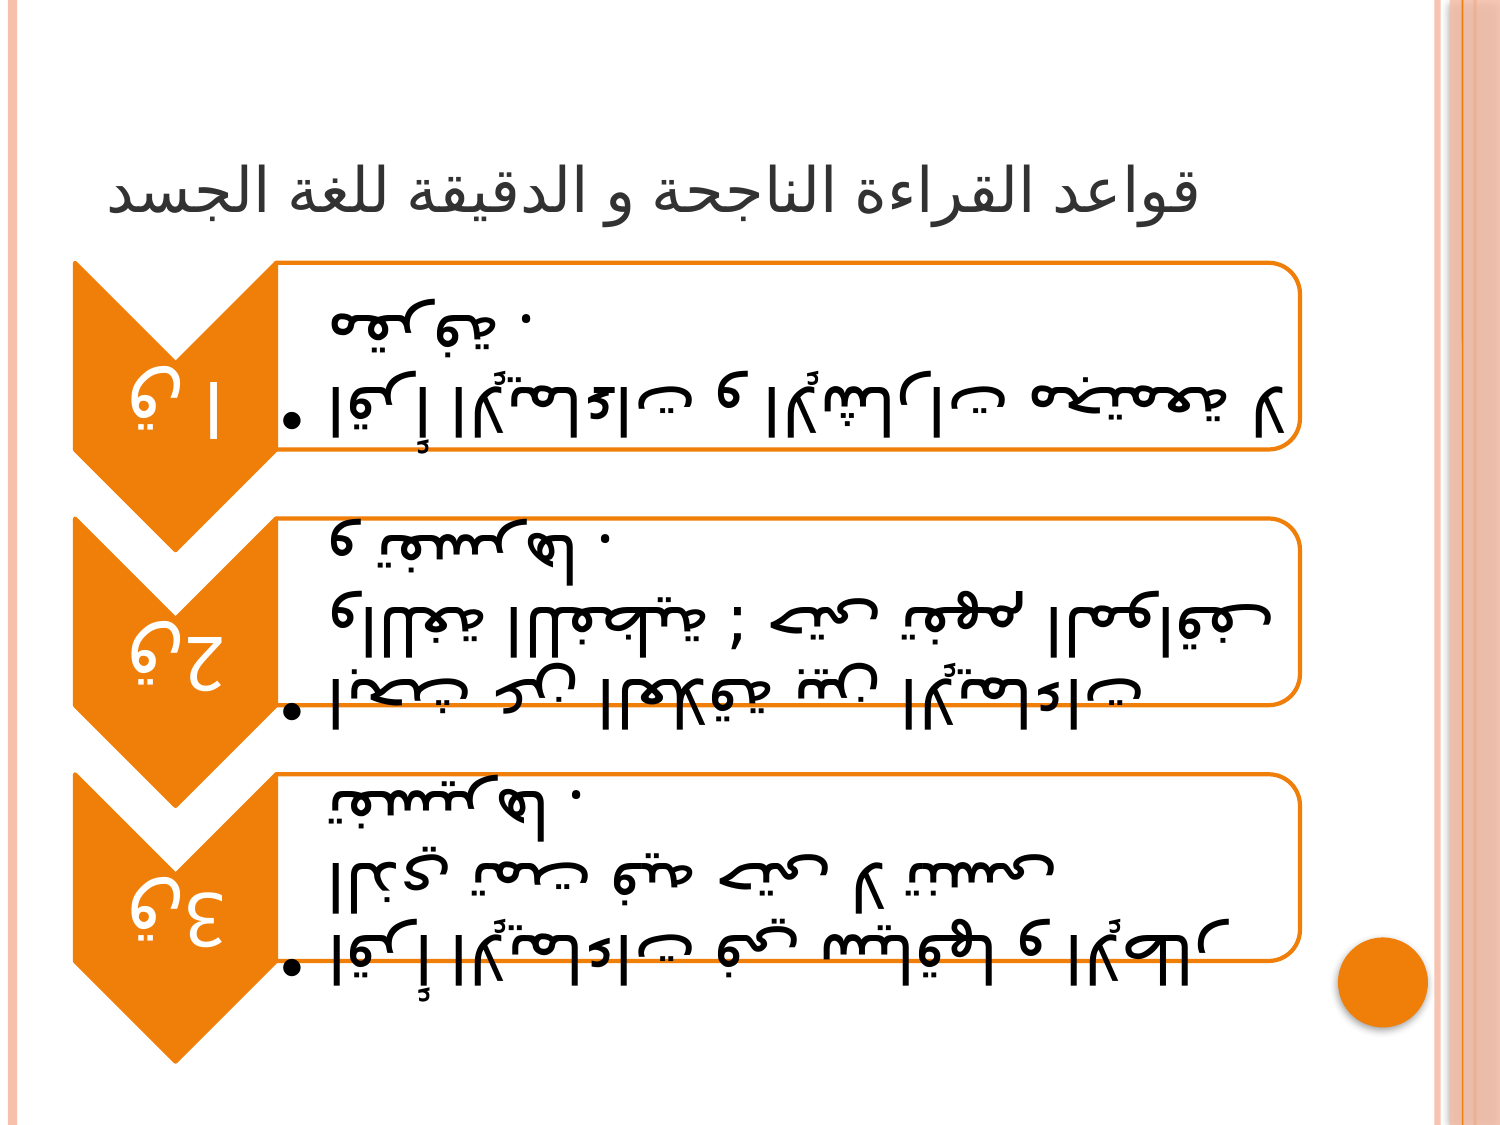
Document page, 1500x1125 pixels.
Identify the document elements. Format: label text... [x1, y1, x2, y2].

title قواعد القراءة الناجحة و الدقيقة للغة الجسد [75, 45, 1300, 233]
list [74, 261, 1301, 1063]
